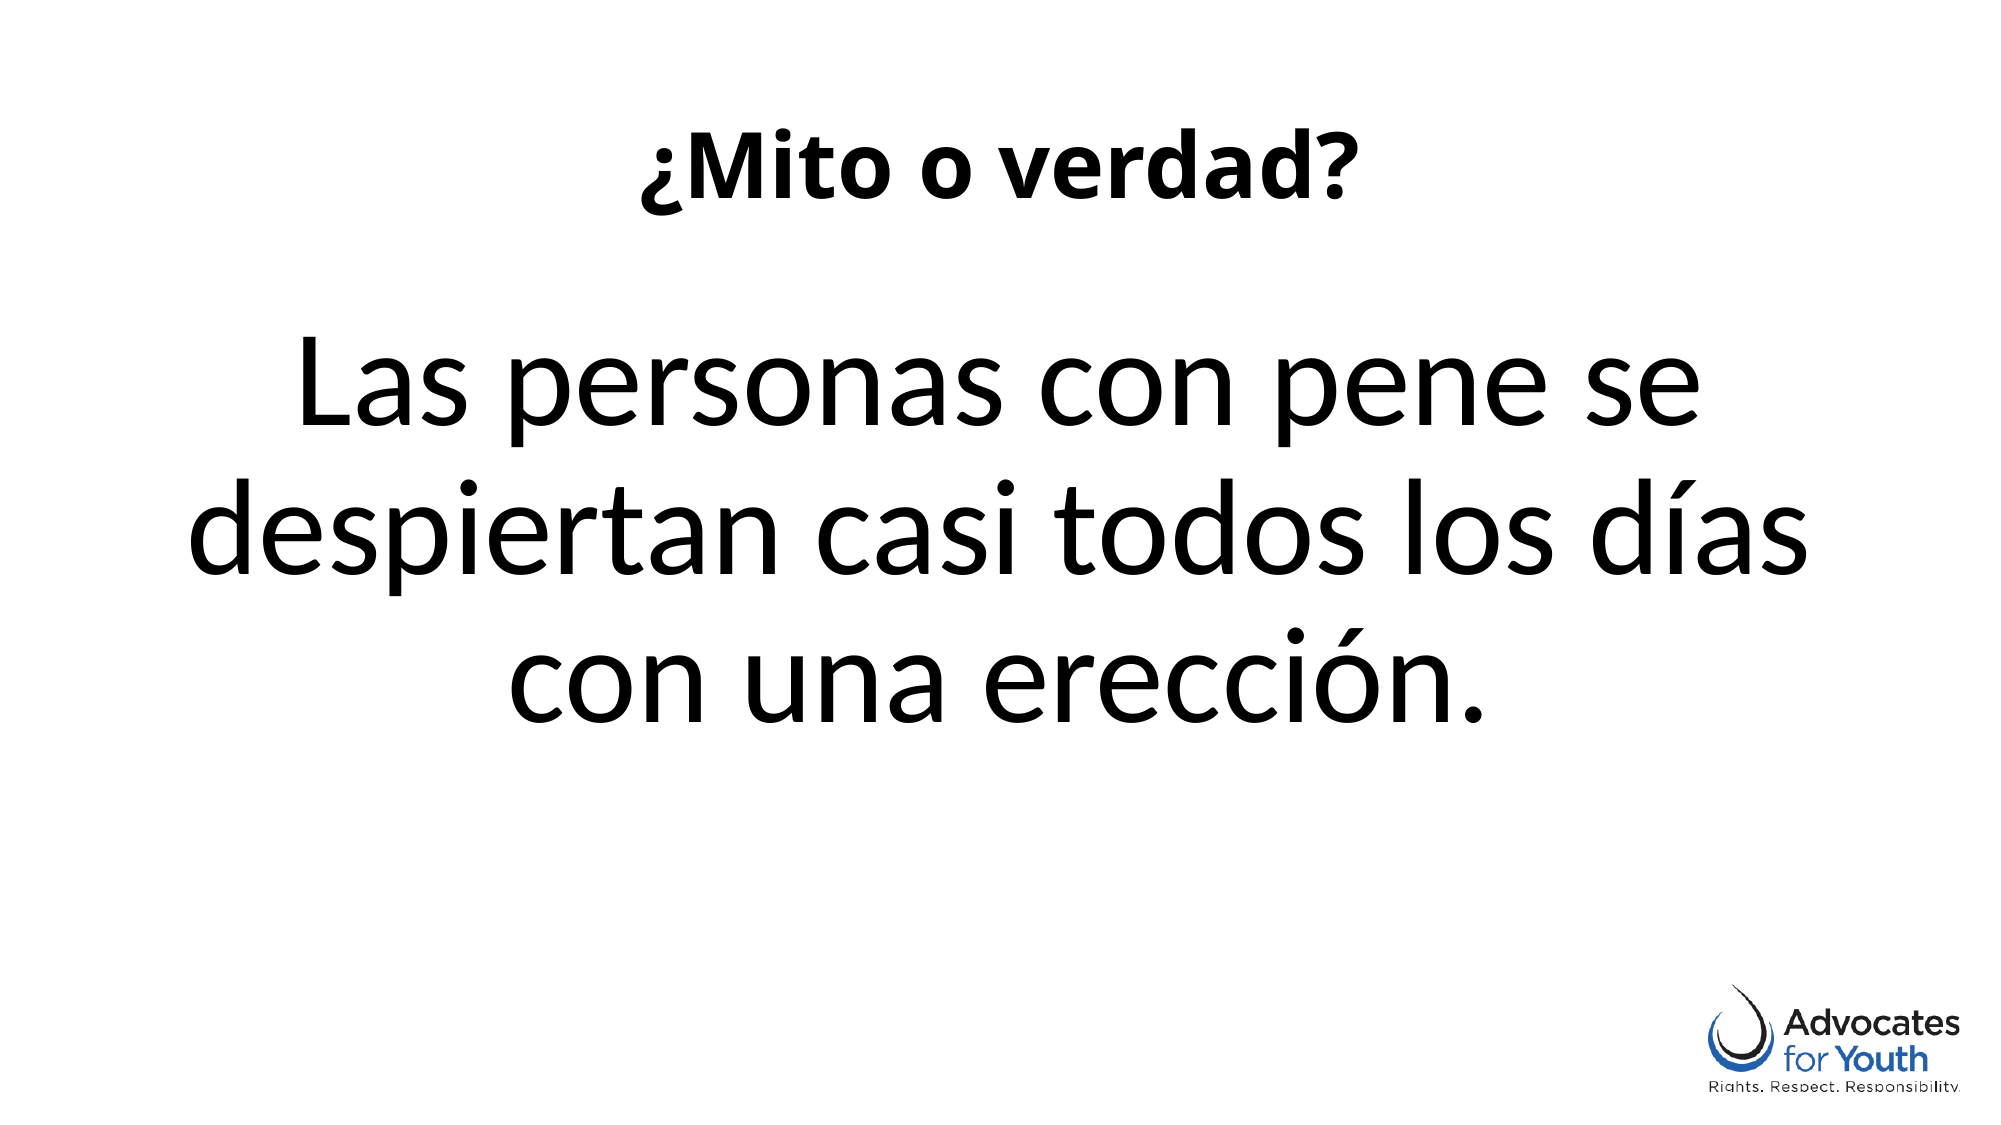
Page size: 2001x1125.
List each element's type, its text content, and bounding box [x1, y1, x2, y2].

picture [1708, 984, 1960, 1092]
title ¿Mito o verdad? [137, 59, 1863, 278]
list Las personas con pene se despiertan casi todos los días con una erección. [137, 299, 1863, 1014]
